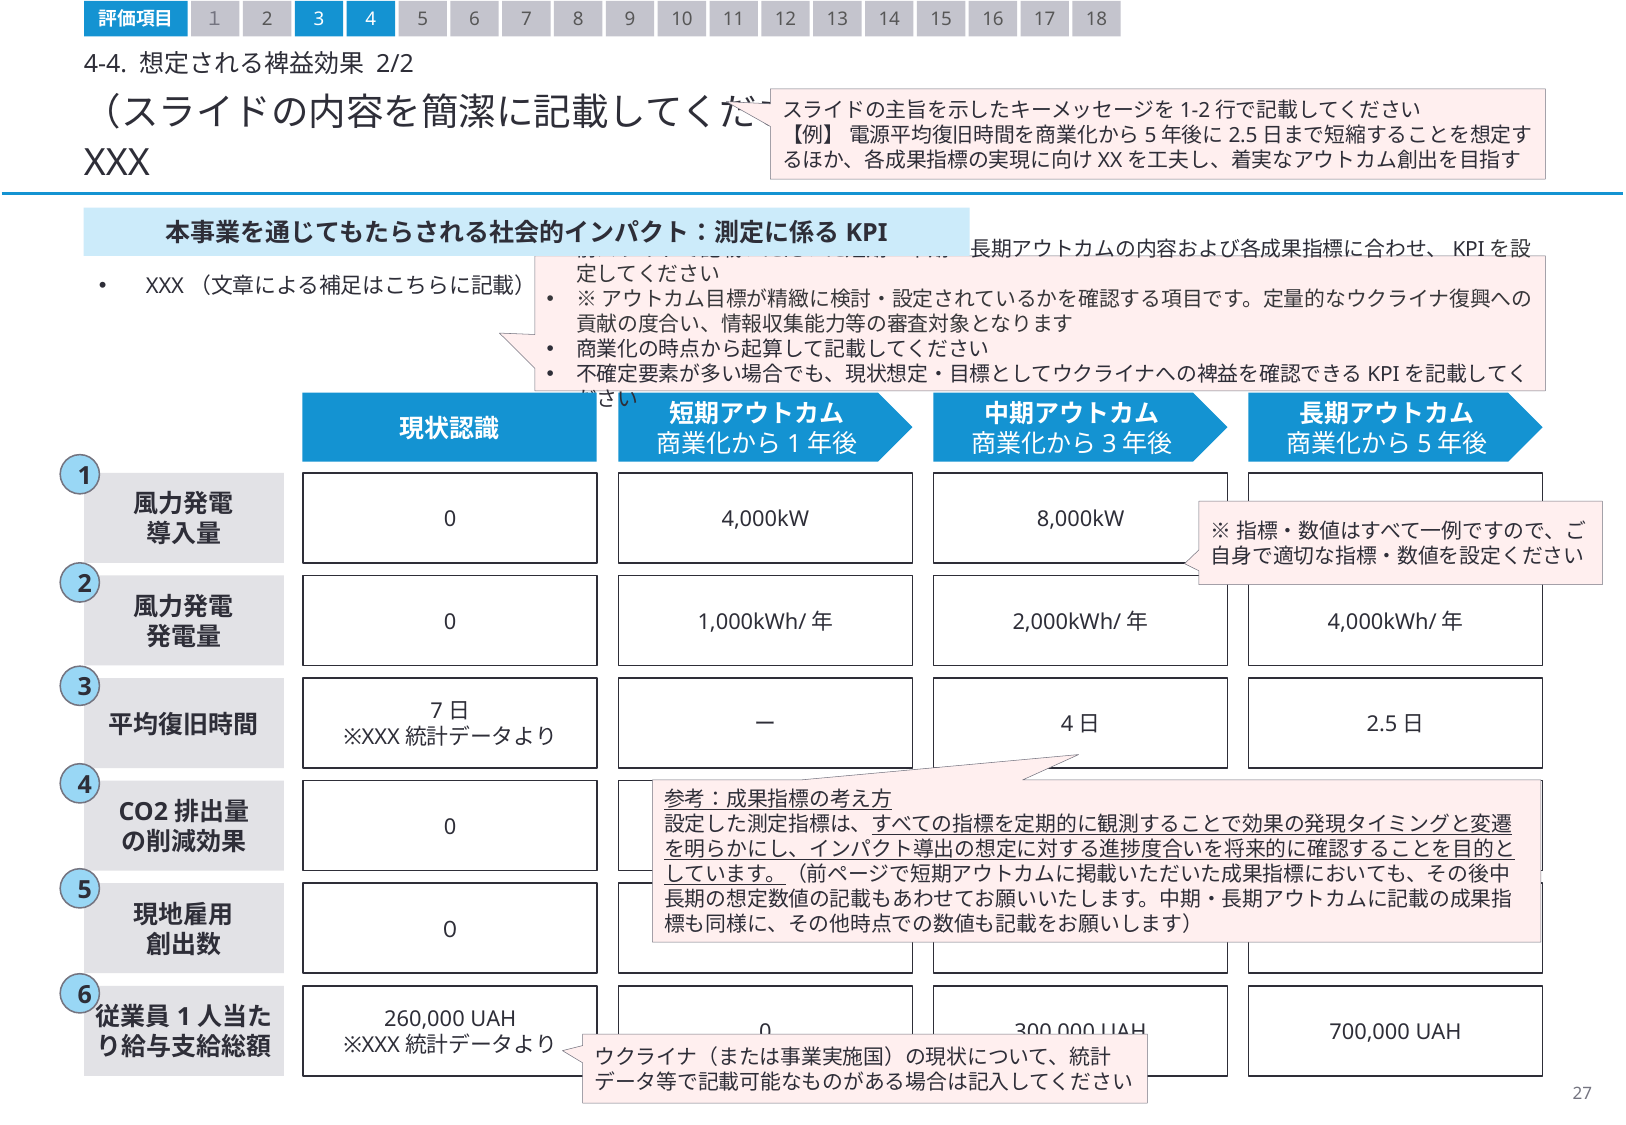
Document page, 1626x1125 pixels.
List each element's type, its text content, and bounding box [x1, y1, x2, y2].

text_box 本事業を通じてもたらされる社会的インパクト：測定に係るKPI [83, 207, 970, 257]
text_box 現地雇用 創出数 [83, 882, 285, 974]
text_box 30人 [933, 943, 1228, 974]
text_box 短期アウトカム 商業化から1年後 [617, 392, 914, 463]
text_box 平均復旧時間 [83, 677, 285, 769]
text_box 従業員1人当たり給与支給総額 [83, 985, 285, 1077]
text_box 2.5日 [1248, 677, 1543, 769]
text_box 16,000kW [1248, 472, 1543, 500]
text_box ※指標・数値はすべて一例ですので、ご自身で適切な指標・数値を設定ください [1183, 500, 1604, 586]
text_box 0 [617, 985, 913, 1033]
text_box ０ [302, 882, 598, 974]
text_box 0 [302, 575, 598, 666]
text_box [83, 0, 1122, 37]
text_box 0 [617, 780, 651, 872]
text_box 4,000kW [617, 472, 913, 564]
text_box 参考：成果指標の考え方 設定した測定指標は、すべての指標を定期的に観測することで効果の発現タイミングと変遷を明らかにし、インパクト導出の想定に対する進捗度合いを将来的に確認することを目的としています。（前ページで短期アウトカムに掲載いただいた成果指標においても、その後中長期の想定数値の記載もあわせてお願いいたします。中期・長期アウトカムに記載の成果指標も同様に、その他時点での数値も記載をお願いします） [651, 753, 1542, 943]
text_box 3 [59, 665, 101, 707]
text_box 2 [59, 561, 101, 603]
text_box 4 [59, 762, 101, 804]
text_box 6 [59, 972, 101, 1014]
text_box 風力発電 発電量 [83, 575, 285, 666]
list （スライドの内容を簡潔に記載してください） XXX [84, 83, 1543, 183]
text_box 1 [59, 453, 101, 495]
text_box 7日 ※XXX統計データより [302, 677, 598, 769]
text_box 8,000kW [933, 472, 1228, 564]
text_box 0 [302, 780, 598, 872]
text_box 中期アウトカム 商業化から3年後 [932, 392, 1229, 463]
text_box スライドの主旨を示したキーメッセージを1-2行で記載してください 【例】 電源平均復旧時間を商業化から5年後に2.5日まで短縮することを想定するほか、各成果指標の実現に向けXXを工夫し、着実なアウトカム創出を目指す [725, 87, 1547, 180]
text_box 風力発電 導入量 [83, 472, 285, 564]
text_box 4日 [933, 677, 1228, 769]
text_box 5 [59, 867, 101, 909]
text_box 0 [302, 472, 598, 564]
text_box 0 [617, 882, 913, 974]
text_box ウクライナ（または事業実施国）の現状について、統計データ等で記載可能なものがある場合は記入してください [561, 1033, 1149, 1104]
text_box CO2排出量 の削減効果 [83, 780, 285, 872]
text_box 現状認識 [302, 392, 597, 462]
text_box XXX（文章による補足はこちらに記載） [83, 263, 1543, 348]
text_box 1,000kWh/年 [617, 575, 913, 666]
text_box 4,000kWh/年 [1248, 586, 1543, 666]
text_box 100人 [1248, 882, 1543, 974]
text_box 長期アウトカム 商業化から5年後 [1247, 392, 1544, 463]
text_box 300,000 UAH [933, 985, 1228, 1077]
list 4-4. 想定される裨益効果 2/2 [84, 40, 1543, 82]
text_box 700,000 UAH [1248, 985, 1543, 1077]
text_box ー [617, 677, 913, 769]
text_box 2,000kWh/年 [933, 575, 1228, 666]
text_box 260,000 UAH ※XXX統計データより [302, 985, 598, 1077]
text_box 前スライドで記載いただいた短期・中期・長期アウトカムの内容および各成果指標に合わせ、KPIを設定してください ※アウトカム目標が精緻に検討・設定されているかを確認する項目です。定量的なウクライナ復興への貢献の度合い、情報収集能力等の審査対象となります 商業化の時点から起算して記載してください 不確定要素が多い場合でも、現状想定・目標としてウクライナへの裨益を確認できるKPIを記載してください [513, 254, 1547, 392]
